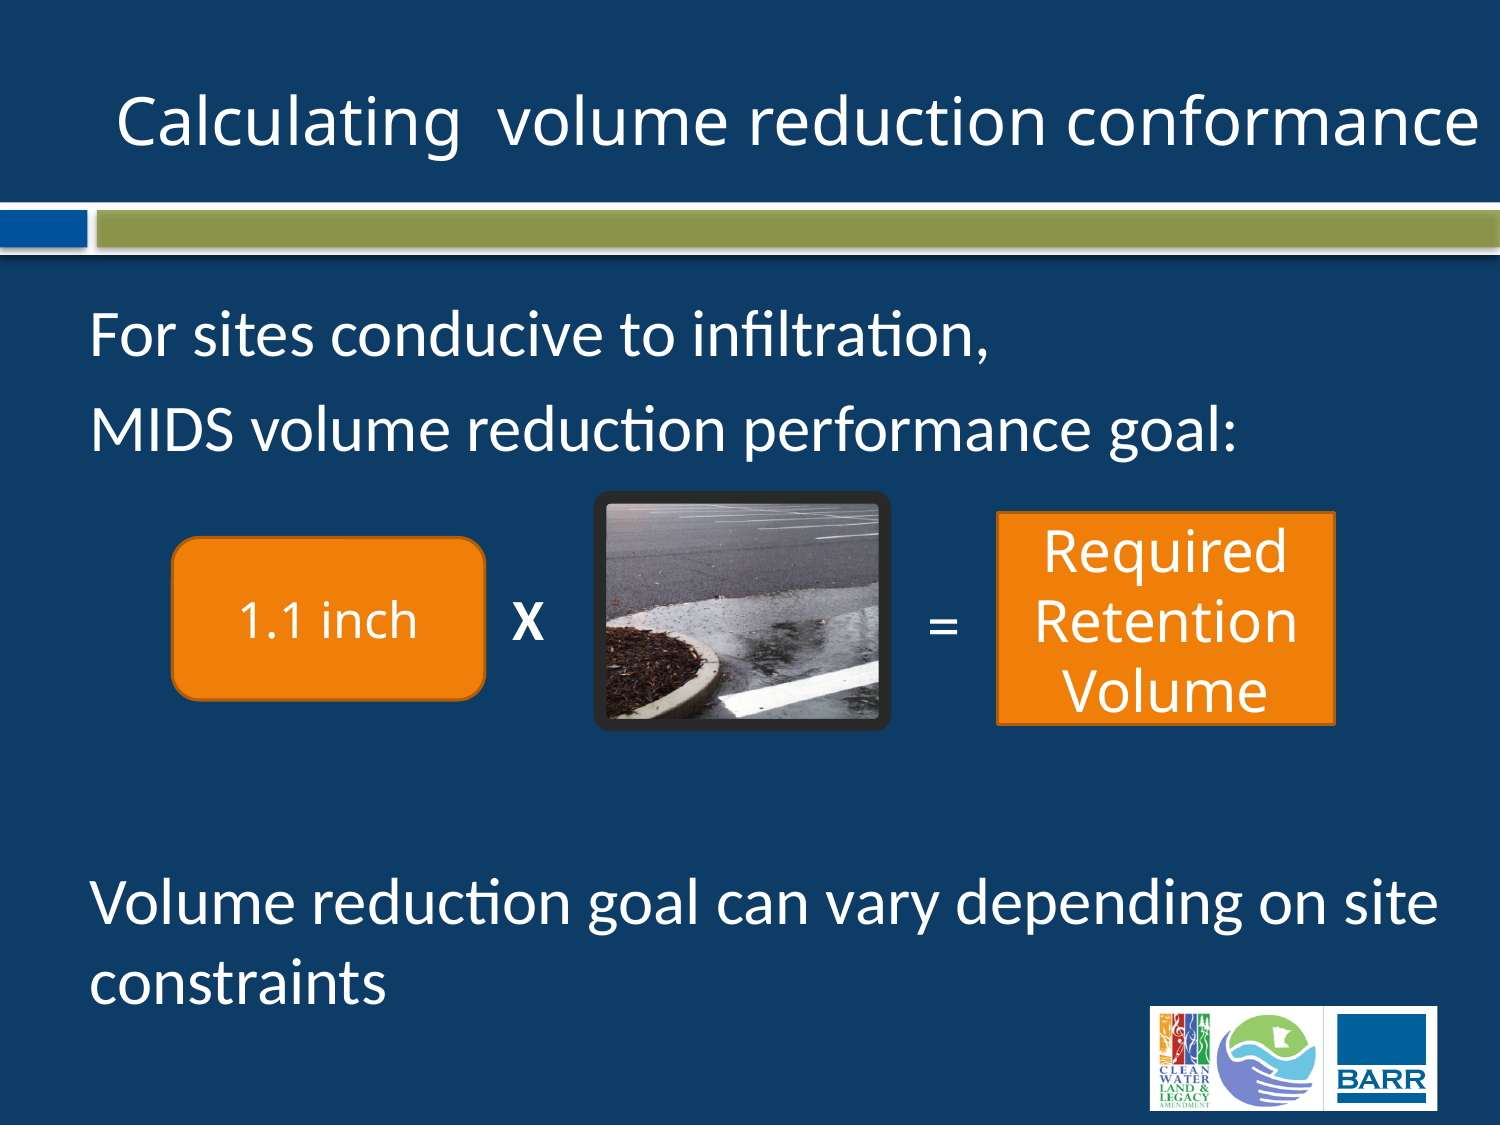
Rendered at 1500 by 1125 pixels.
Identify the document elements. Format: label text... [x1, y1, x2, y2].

title Calculating volume reduction conformance [100, 37, 1500, 200]
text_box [172, 512, 593, 726]
list For sites conducive to infiltration, MIDS volume reduction performance goal: Volume reduction goal can vary depending on site constraints [75, 282, 1500, 1088]
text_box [889, 512, 1336, 726]
picture [599, 497, 886, 726]
picture [1149, 1088, 1323, 1111]
